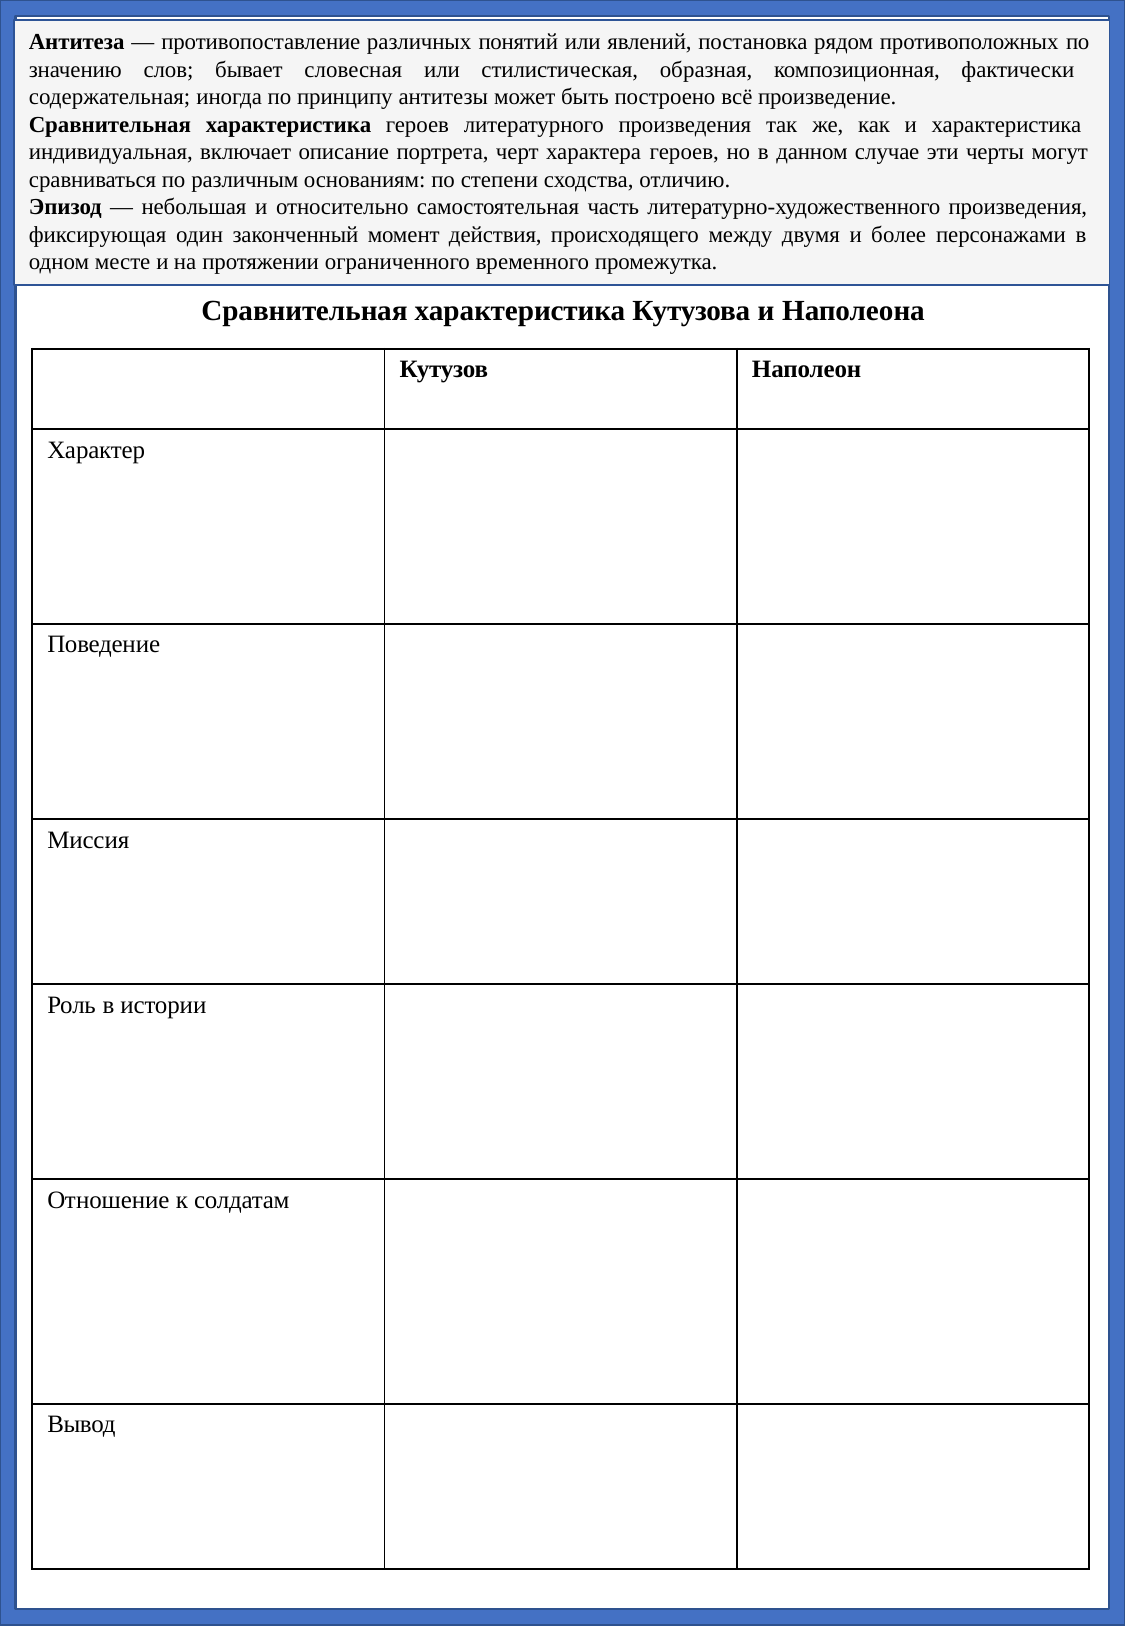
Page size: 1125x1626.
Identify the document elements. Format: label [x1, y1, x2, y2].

text_box [0, 0, 1125, 1625]
